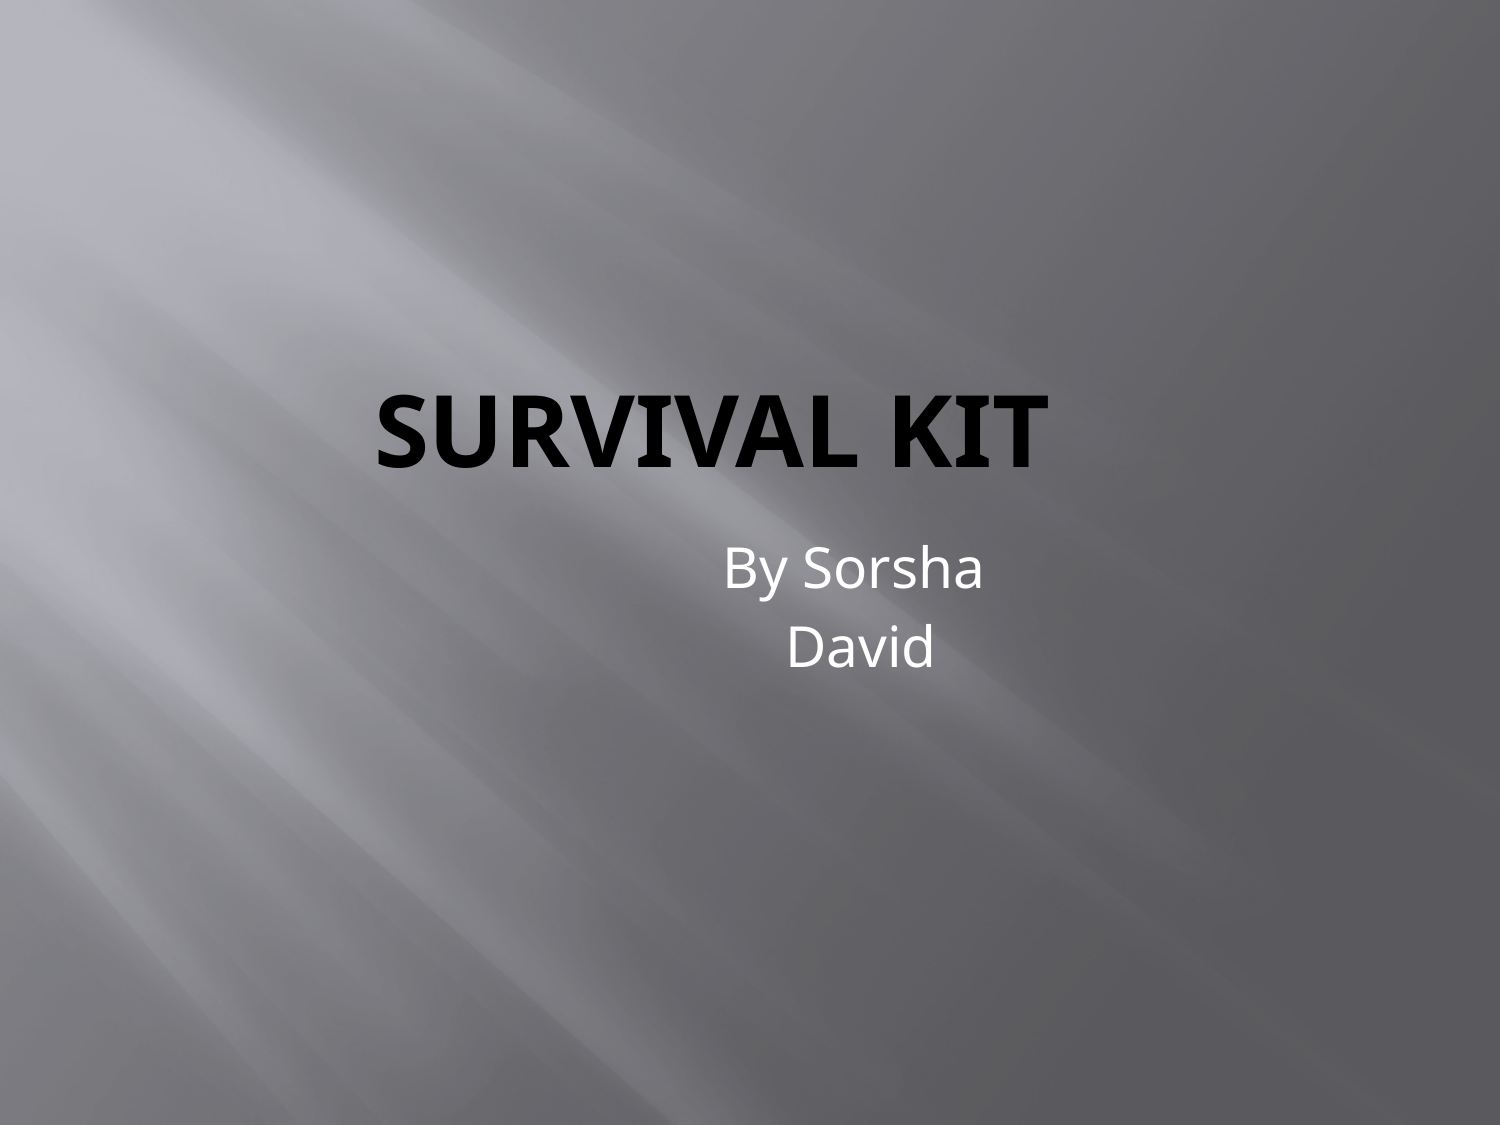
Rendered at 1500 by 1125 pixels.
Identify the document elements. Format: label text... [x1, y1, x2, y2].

title Survival Kit [37, 187, 1388, 488]
subtitle By Sorsha David [203, 525, 1500, 688]
